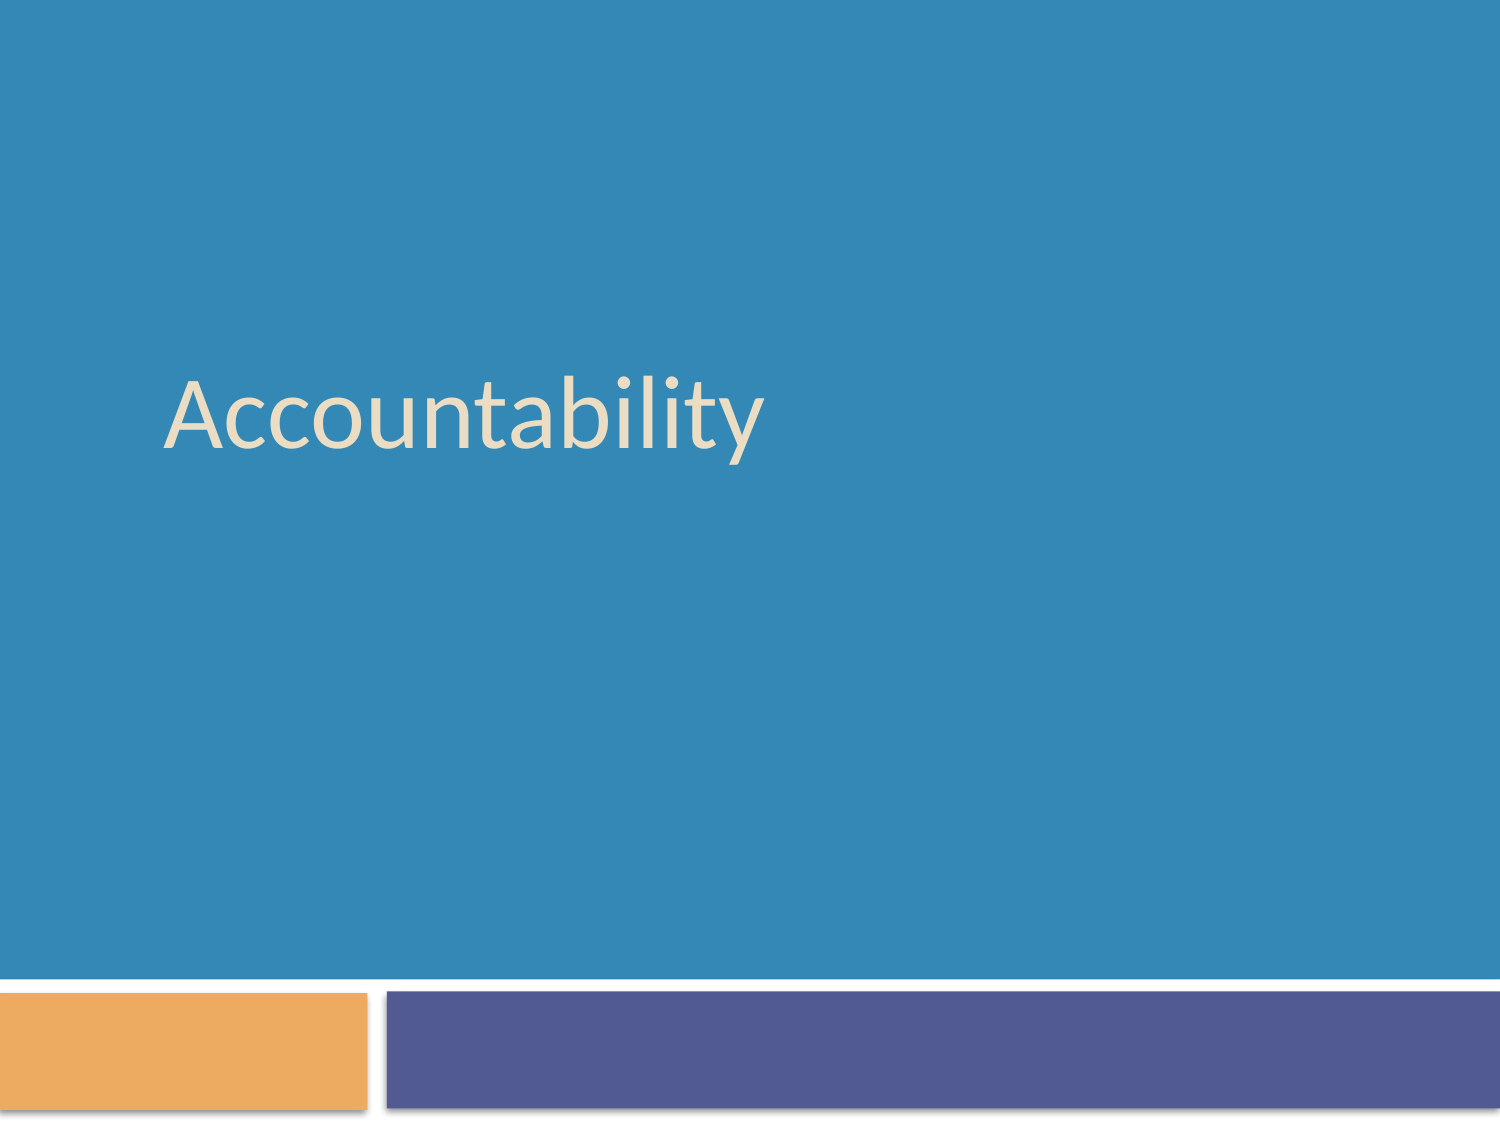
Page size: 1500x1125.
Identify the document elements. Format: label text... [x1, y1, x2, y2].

title Accountability [148, 256, 1495, 557]
